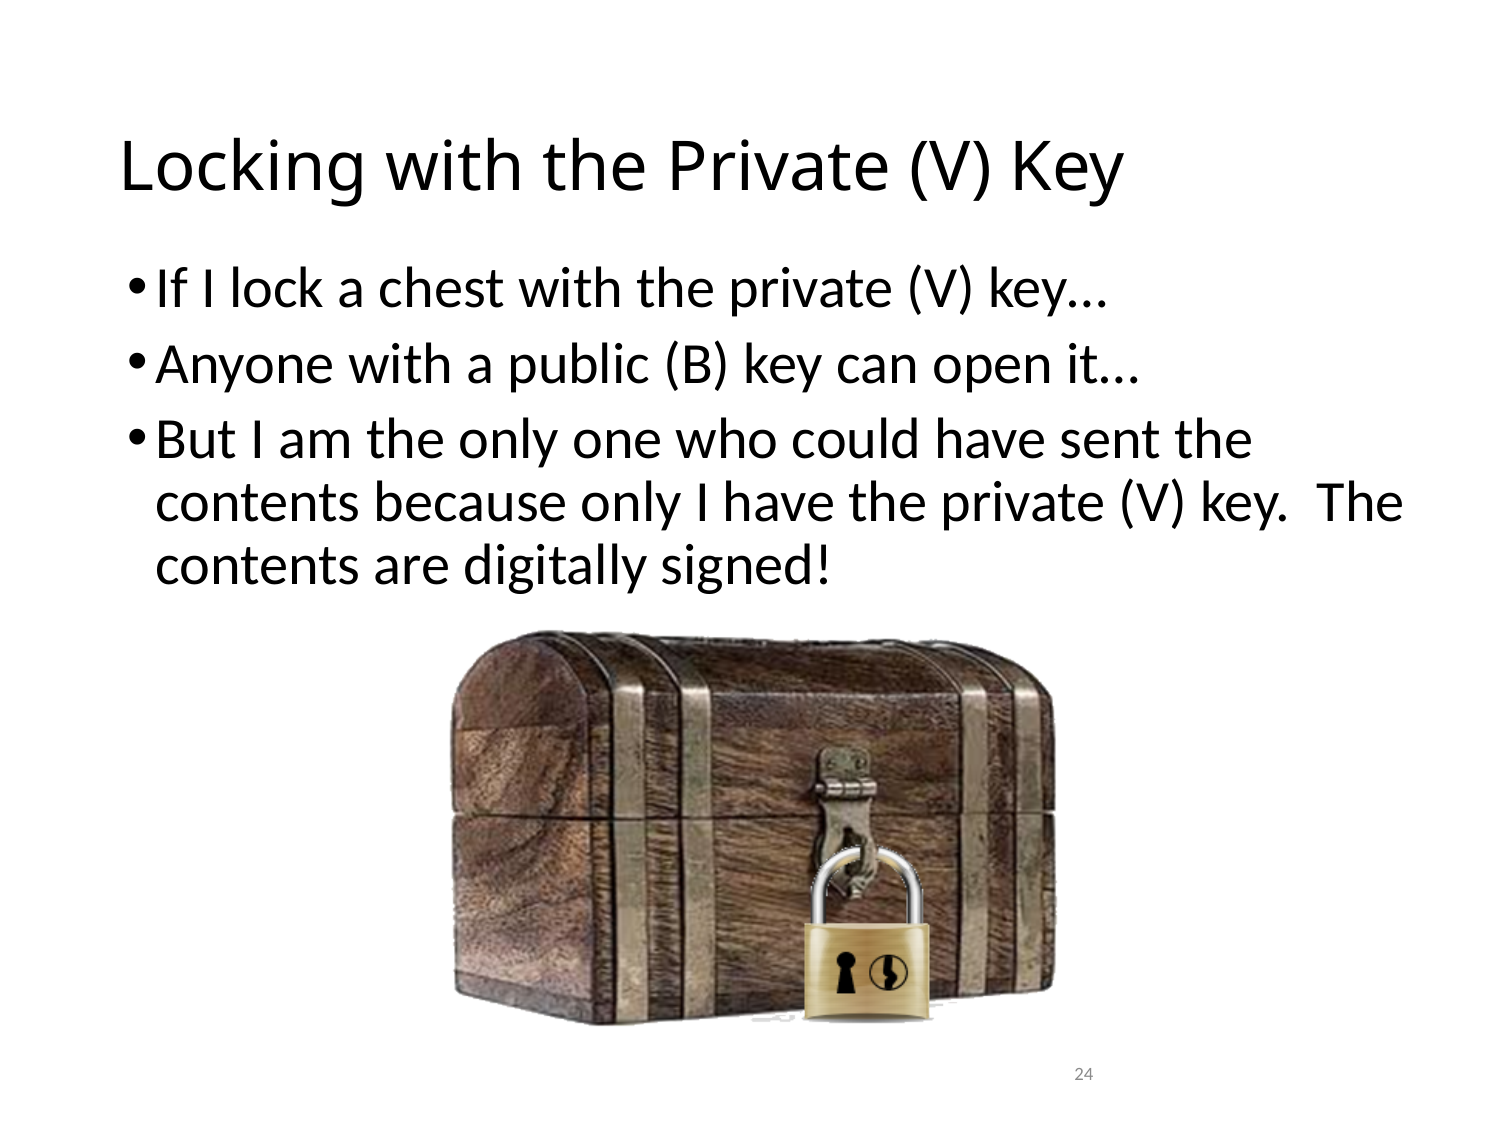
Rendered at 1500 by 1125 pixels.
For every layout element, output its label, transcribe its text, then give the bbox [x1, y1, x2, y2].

title Locking with the Private (V) Key [103, 59, 1397, 278]
list If I lock a chest with the private (V) key… Anyone with a public (B) key can open it… But I am the only one who could have sent the contents because only I have the private (V) key. The contents are digitally signed! [112, 249, 1447, 696]
slide_number 24 [1059, 1042, 1397, 1103]
picture [422, 620, 1081, 1038]
